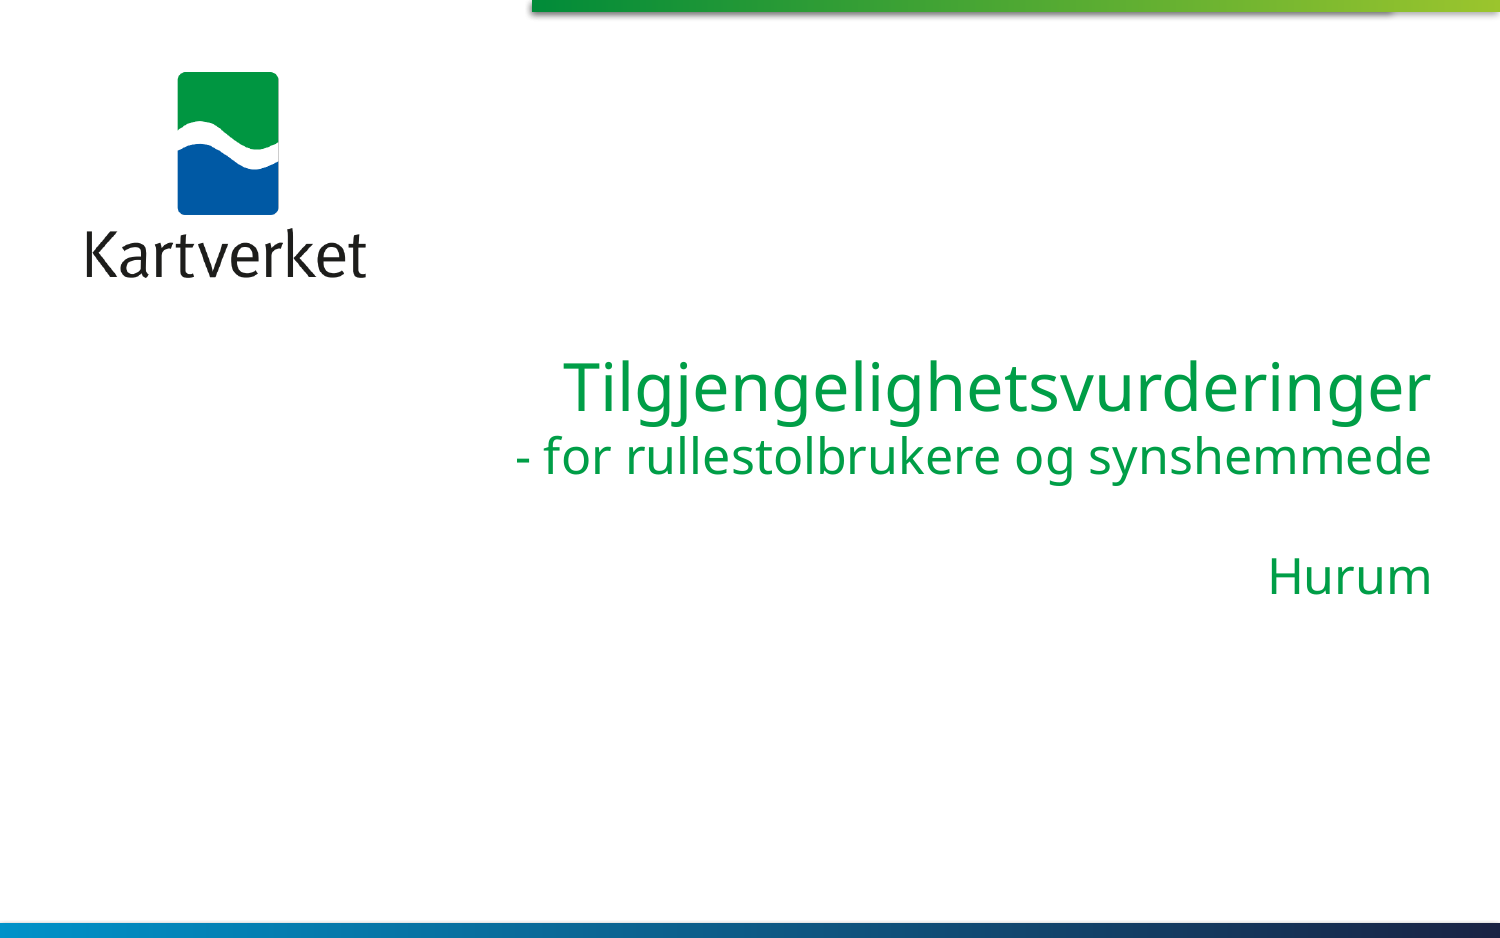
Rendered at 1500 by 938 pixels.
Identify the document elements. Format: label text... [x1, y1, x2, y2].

text_box Tilgjengelighetsvurderinger - for rullestolbrukere og synshemmede Hurum [66, 337, 1449, 613]
